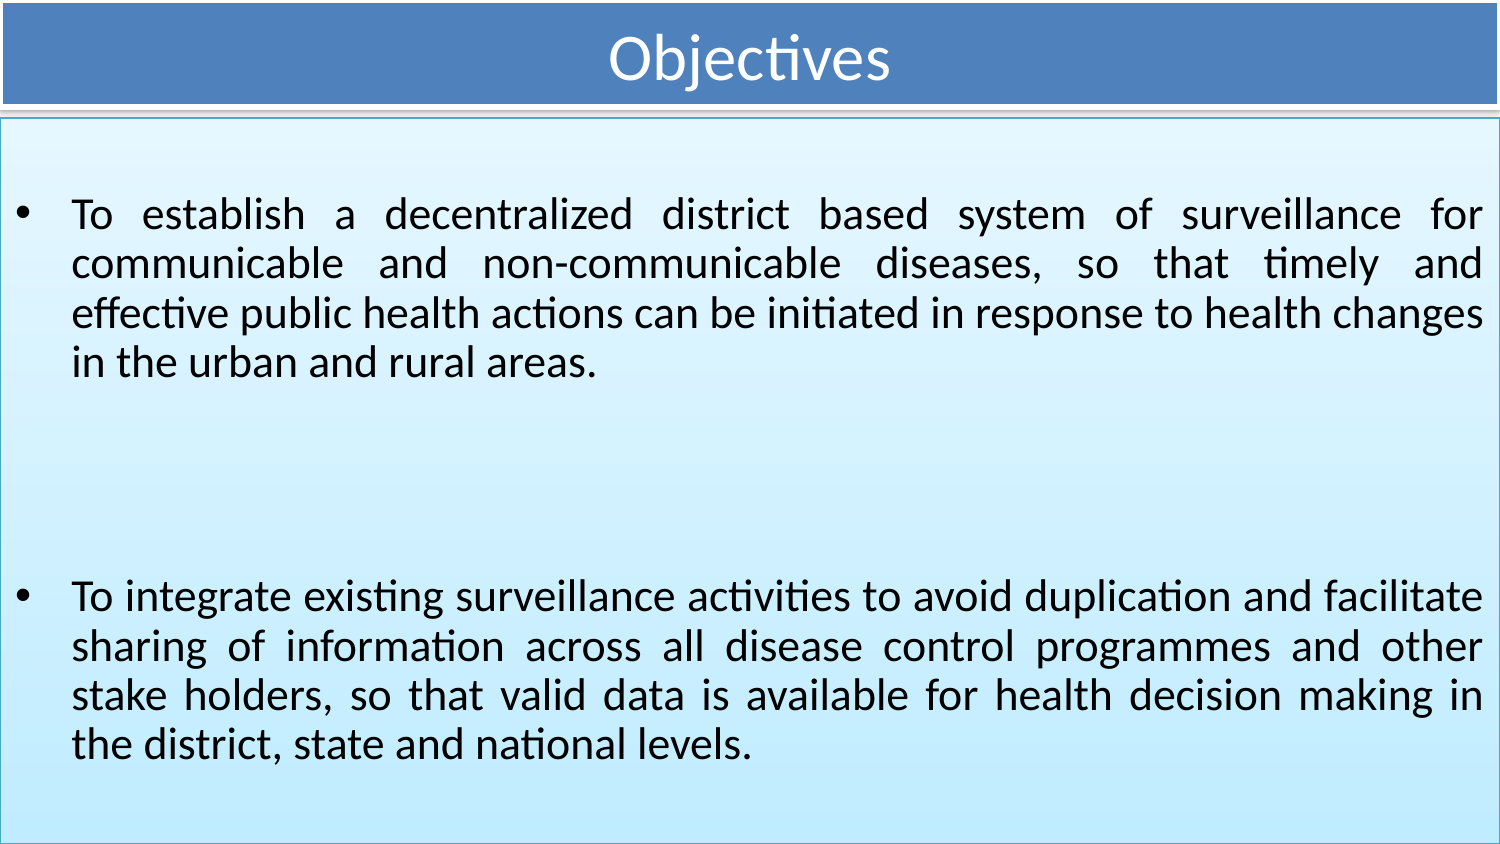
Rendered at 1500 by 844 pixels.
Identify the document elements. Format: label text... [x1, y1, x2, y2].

title Objectives [0, 0, 1500, 110]
list To establish a decentralized district based system of surveillance for communicable and non-communicable diseases, so that timely and effective public health actions can be initiated in response to health changes in the urban and rural areas. To integrate existing surveillance activities to avoid duplication and facilitate sharing of information across all disease control programmes and other stake holders, so that valid data is available for health decision making in the district, state and national levels. [0, 117, 1500, 844]
